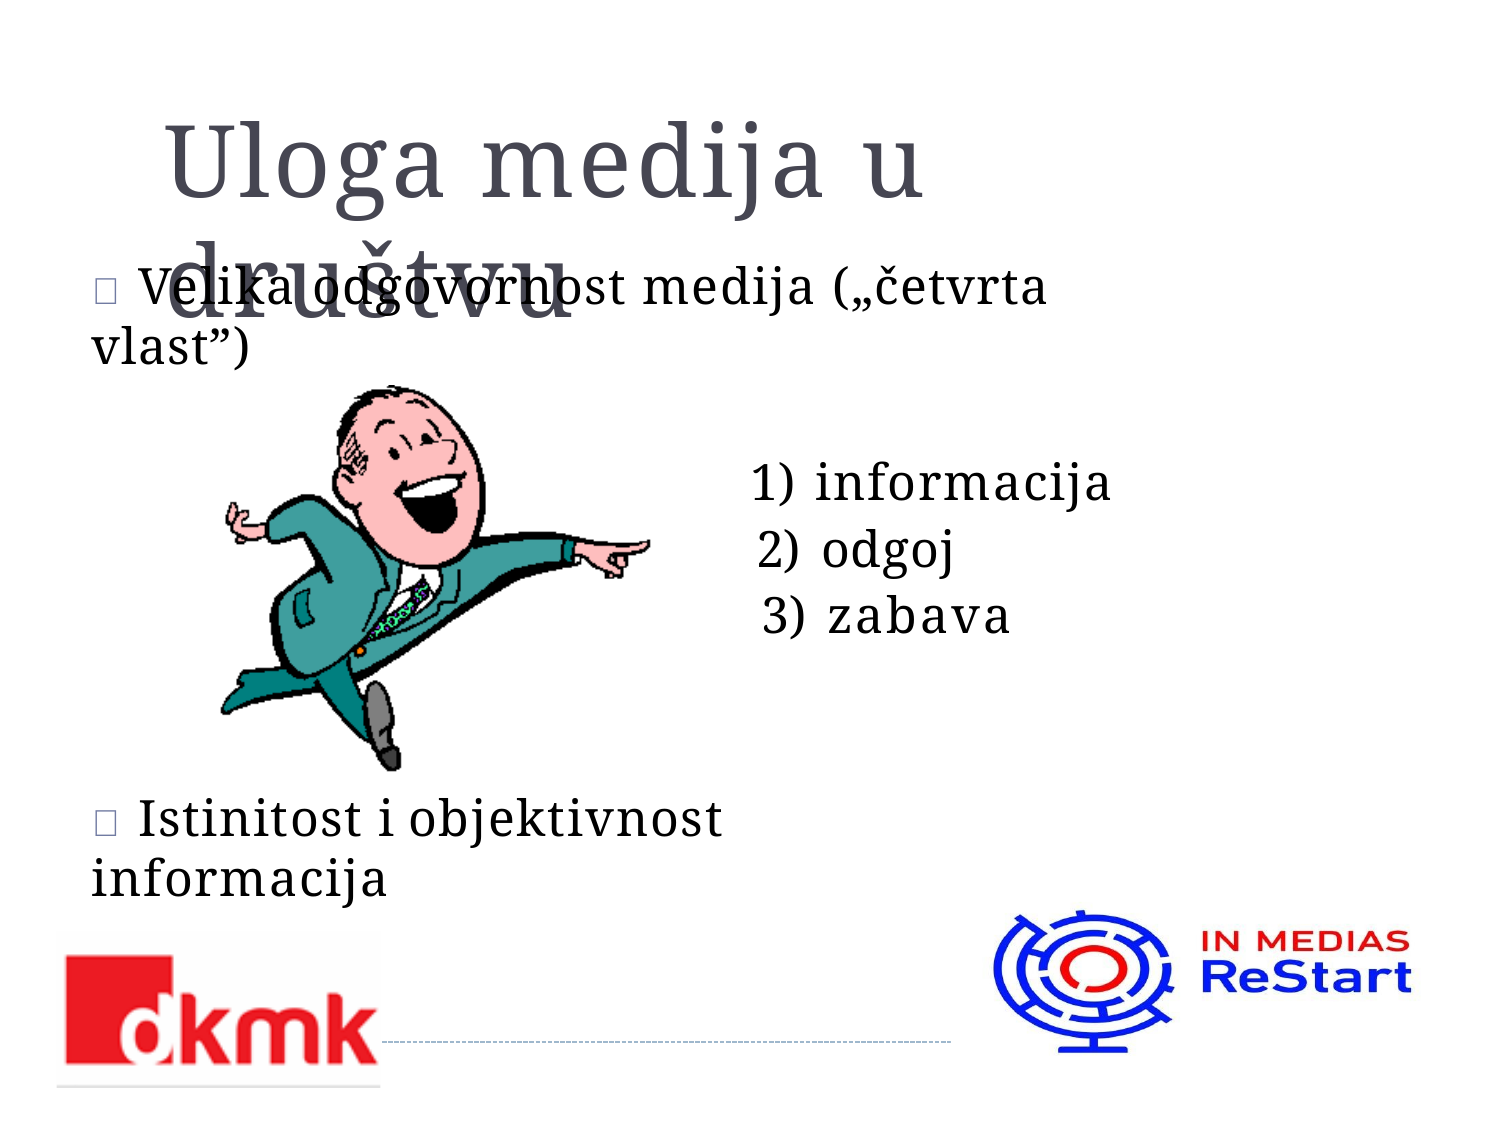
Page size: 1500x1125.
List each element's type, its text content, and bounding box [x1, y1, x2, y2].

text_box [950, 869, 1459, 1088]
text_box  Istinitost i objektivnost informacija [89, 784, 992, 907]
title Uloga medija u društvu [162, 95, 1317, 338]
text_box [218, 385, 652, 773]
text_box [56, 931, 381, 1088]
text_box  Velika odgovornost medija („četvrta vlast”) informacija odgoj zabava [89, 252, 1166, 644]
